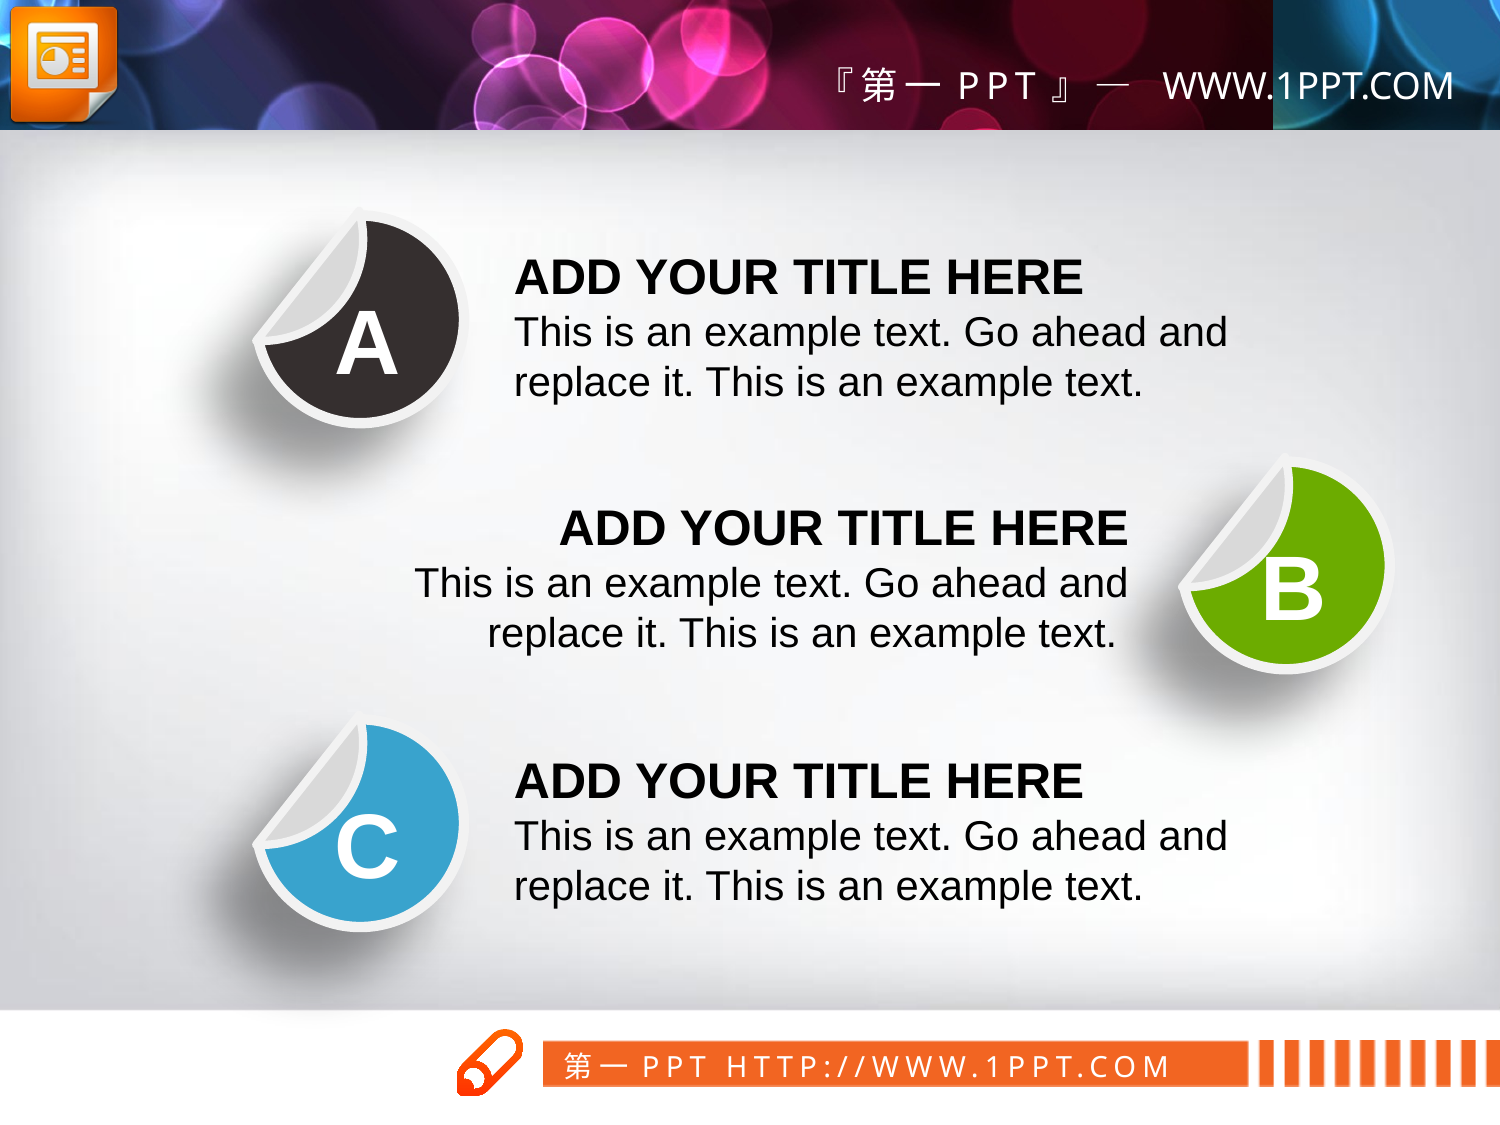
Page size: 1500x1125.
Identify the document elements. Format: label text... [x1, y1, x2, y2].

picture [0, 0, 1500, 1012]
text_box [159, 640, 465, 928]
text_box ADD YOUR TITLE HERE This is an example text. Go ahead and replace it. This is an example text. [345, 491, 1079, 660]
text_box ADD YOUR TITLE HERE This is an example text. Go ahead and replace it. This is an example text. [497, 744, 1298, 913]
picture [543, 1040, 1500, 1087]
text_box ADD YOUR TITLE HERE This is an example text. Go ahead and replace it. This is an example text. [497, 241, 1298, 409]
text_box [159, 136, 465, 424]
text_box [1084, 383, 1391, 670]
